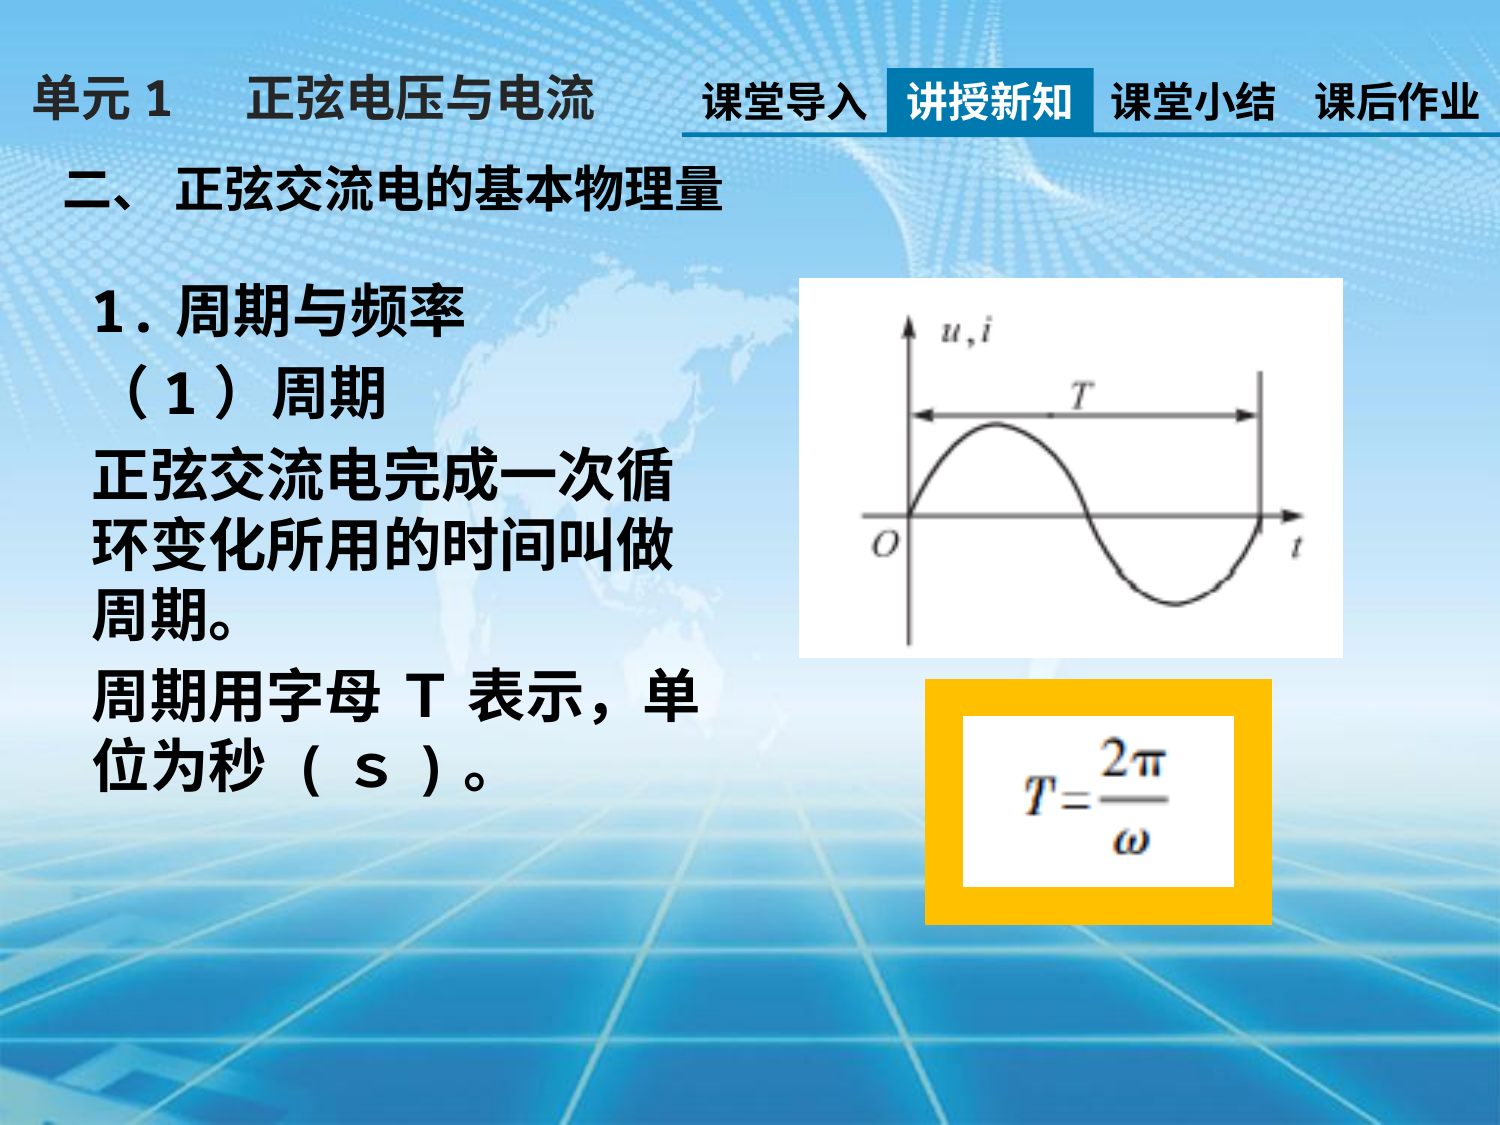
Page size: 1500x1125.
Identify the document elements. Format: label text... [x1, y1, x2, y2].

text_box 二、 正弦交流电的基本物理量 [19, 173, 768, 287]
picture [0, 0, 1500, 1125]
text_box 1.周期与频率 （1）周期 正弦交流电完成一次循环变化所用的时间叫做周期。 周期用字母 Ｔ 表示，单位为秒 (ｓ)。 [76, 287, 739, 941]
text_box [16, 59, 1500, 135]
